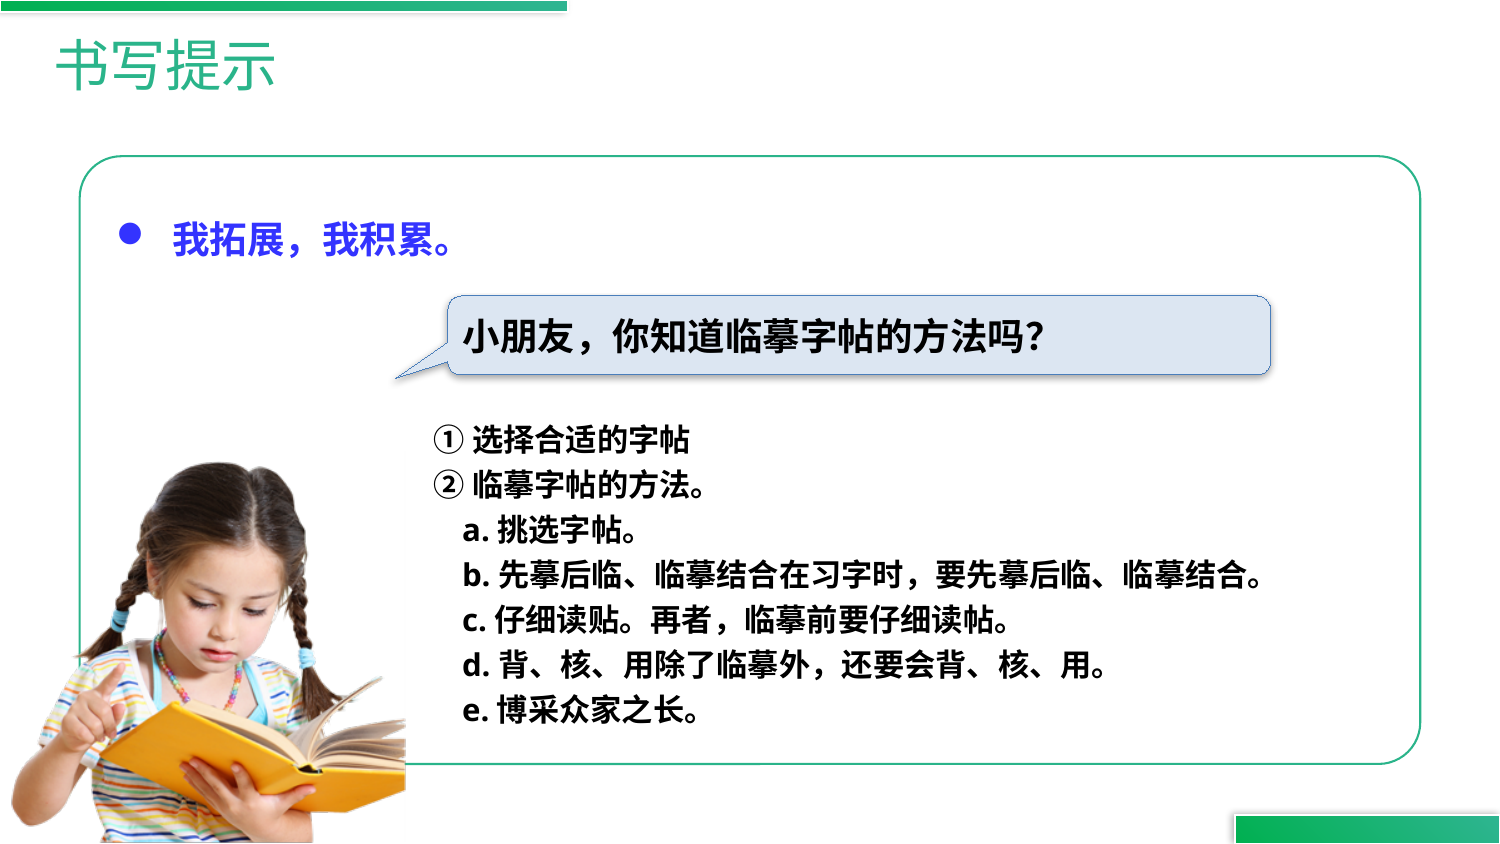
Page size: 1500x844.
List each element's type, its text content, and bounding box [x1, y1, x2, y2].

text_box 小朋友，你知道临摹字帖的方法吗？ [395, 359, 422, 379]
text_box 我拓展，我积累。 [104, 188, 484, 267]
list 书写提示 [41, 32, 382, 94]
picture [0, 445, 407, 844]
text_box ①选择合适的字帖 ②临摹字帖的方法。 a.挑选字帖。 b.先摹后临、临摹结合在习字时，要先摹后临、临摹结合。 c.仔细读贴。再者，临摹前要仔细读帖。 d.背、核、用除了临摹外，还要会背、核、用。 e.博采众家之长。 [422, 354, 1500, 786]
text_box 小朋友，你知道临摹字帖的方法吗？ [430, 295, 1271, 354]
